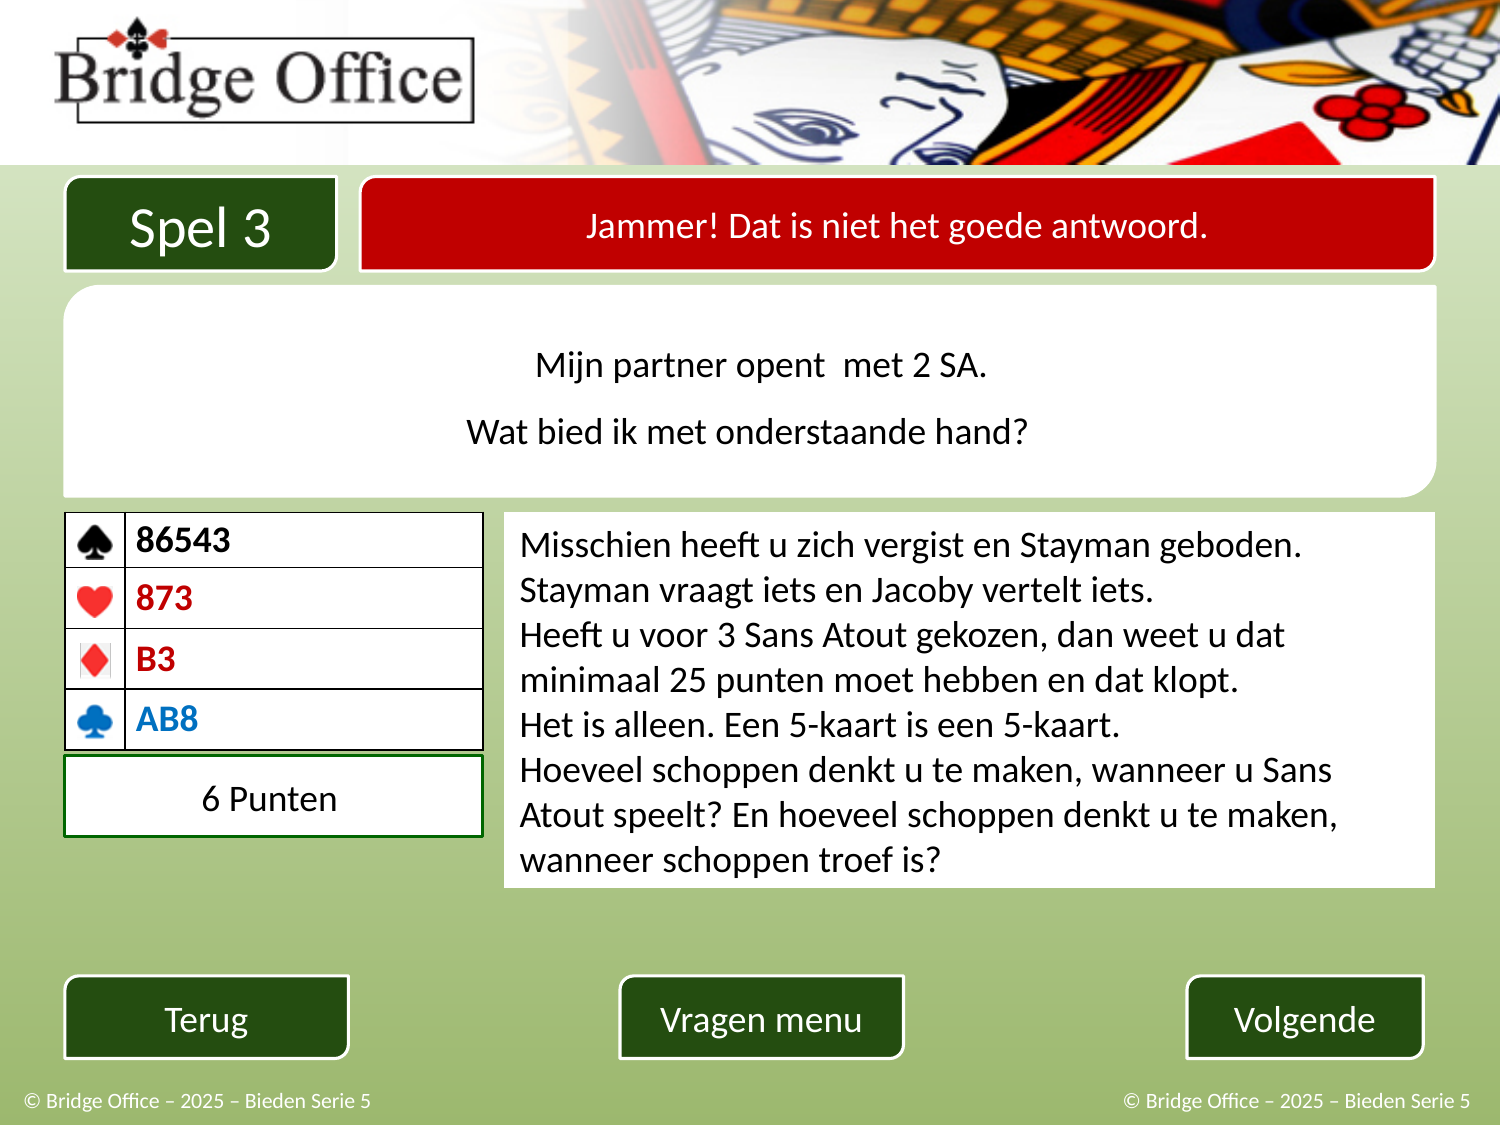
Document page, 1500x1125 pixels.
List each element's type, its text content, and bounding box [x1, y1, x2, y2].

text_box Terug [63, 974, 350, 1061]
picture [77, 703, 114, 740]
text_box 6 Punten [63, 754, 484, 838]
text_box © Bridge Office – 2025 – Bieden Serie 5 [1107, 1079, 1500, 1121]
text_box Mijn partner opent met 2 SA. [508, 332, 1015, 393]
table_header [66, 513, 124, 567]
text_box [63, 284, 1437, 498]
picture [77, 585, 114, 618]
text_box Wat bied ik met onderstaande hand? [451, 399, 1072, 460]
text_box © Bridge Office – 2025 – Bieden Serie 5 [8, 1079, 393, 1121]
picture [0, 0, 1500, 166]
table_cell [66, 690, 124, 749]
table_cell B3 [126, 629, 482, 688]
table_cell AB8 [126, 690, 482, 749]
table_cell 873 [126, 568, 482, 628]
text_box Misschien heeft u zich vergist en Stayman geboden. Stayman vraagt iets en Jacoby vertelt iets. Heeft u voor 3 Sans Atout gekozen, dan weet u dat minimaal 25 punten moet hebben en dat klopt. Het is alleen. Een 5-kaart is een 5-kaart. Hoeveel schoppen denkt u te maken, wanneer u Sans Atout speelt? En hoeveel schoppen denkt u te maken, wanneer schoppen troef is? [504, 512, 1435, 888]
picture [77, 643, 114, 679]
text_box Spel 3 [63, 179, 339, 273]
table_cell [66, 568, 124, 628]
text_box Jammer! Dat is niet het goede antwoord. [358, 179, 1437, 273]
table_header 86543 [126, 513, 482, 567]
text_box Vragen menu [618, 974, 906, 1061]
table_cell [66, 629, 124, 688]
text_box Volgende [1185, 974, 1425, 1061]
picture [77, 524, 114, 561]
